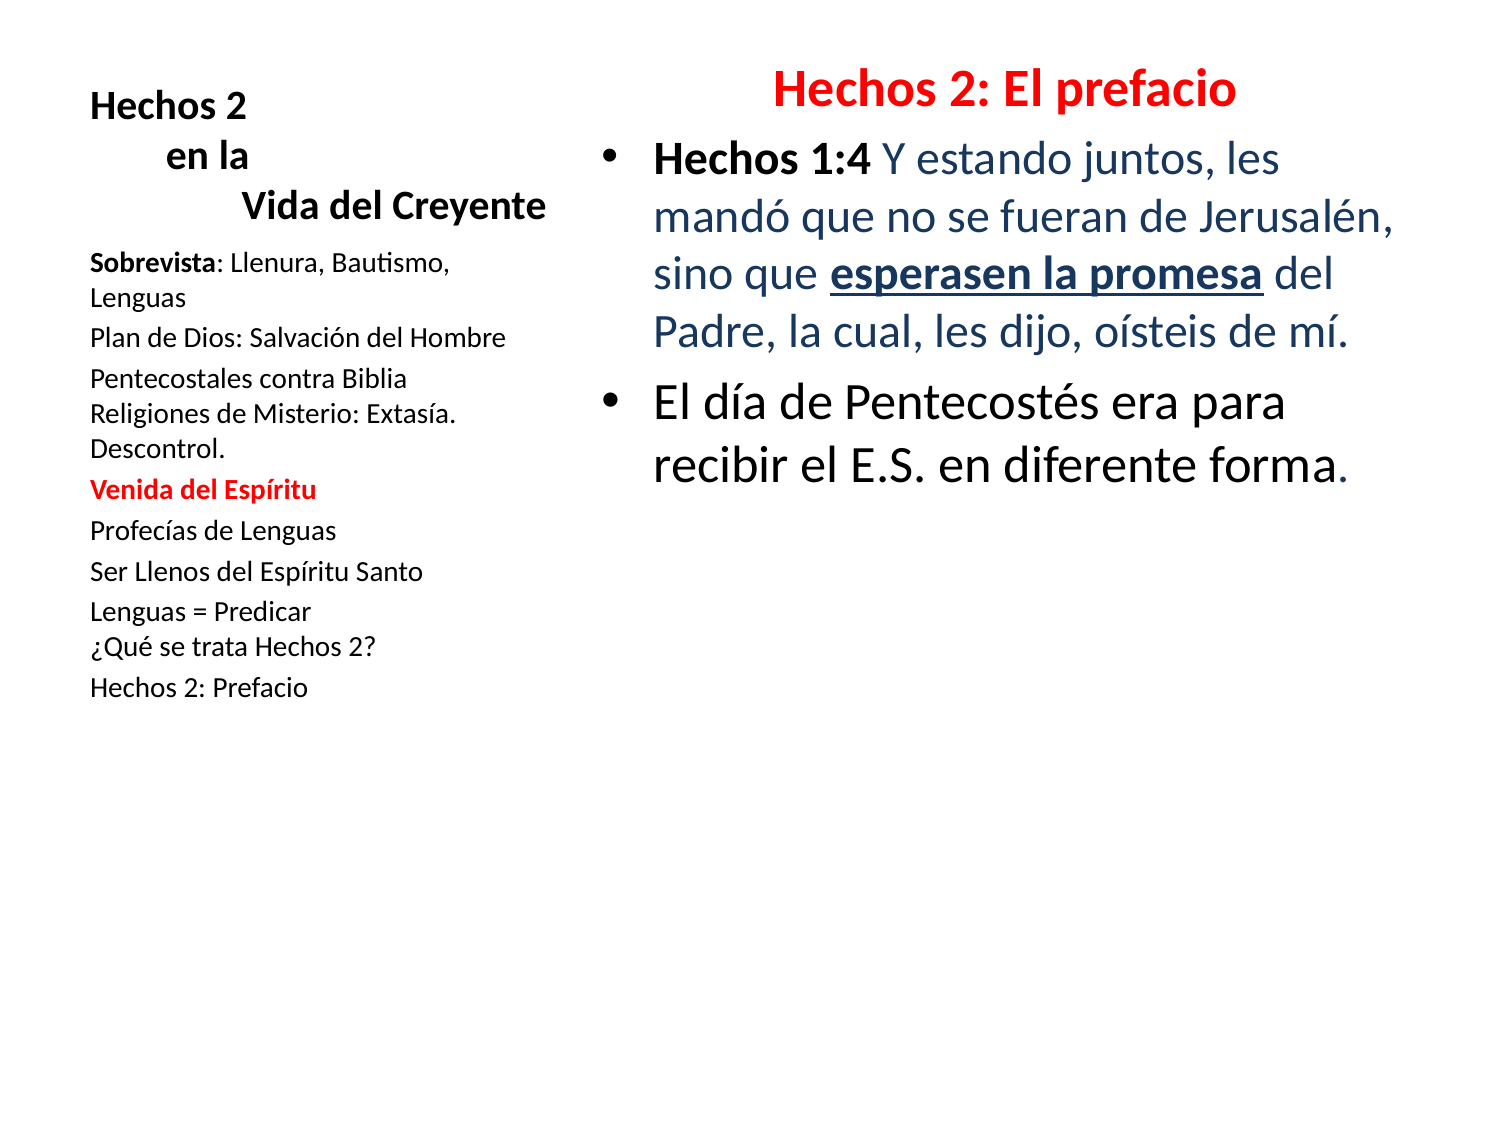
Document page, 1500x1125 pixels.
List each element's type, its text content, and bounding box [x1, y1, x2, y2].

list Sobrevista: Llenura, Bautismo, Lenguas Plan de Dios: Salvación del Hombre Pentecostales contra Biblia Religiones de Misterio: Extasía. Descontrol. Venida del Espíritu Profecías de Lenguas Ser Llenos del Espíritu Santo Lenguas = Predicar ¿Qué se trata Hechos 2? Hechos 2: Prefacio [75, 235, 569, 1005]
list Hechos 2: El prefacio Hechos 1:4 Y estando juntos, les mandó que no se fueran de Jerusalén, sino que esperasen la promesa del Padre, la cual, les dijo, oísteis de mí. El día de Pentecostés era para recibir el E.S. en diferente forma. Hechos 1:8 pero recibiréis poder, cuando haya venido sobre vosotros el Espíritu Santo, y me seréis testigos en Jerusalén, en toda Judea, en Samaria, y hasta lo último de la tierra. El asunto era poder para ser testigos, o evangelizar, dar el evangelio al mundo [586, 44, 1425, 1005]
title Hechos 2 en la Vida del Creyente [75, 44, 569, 235]
